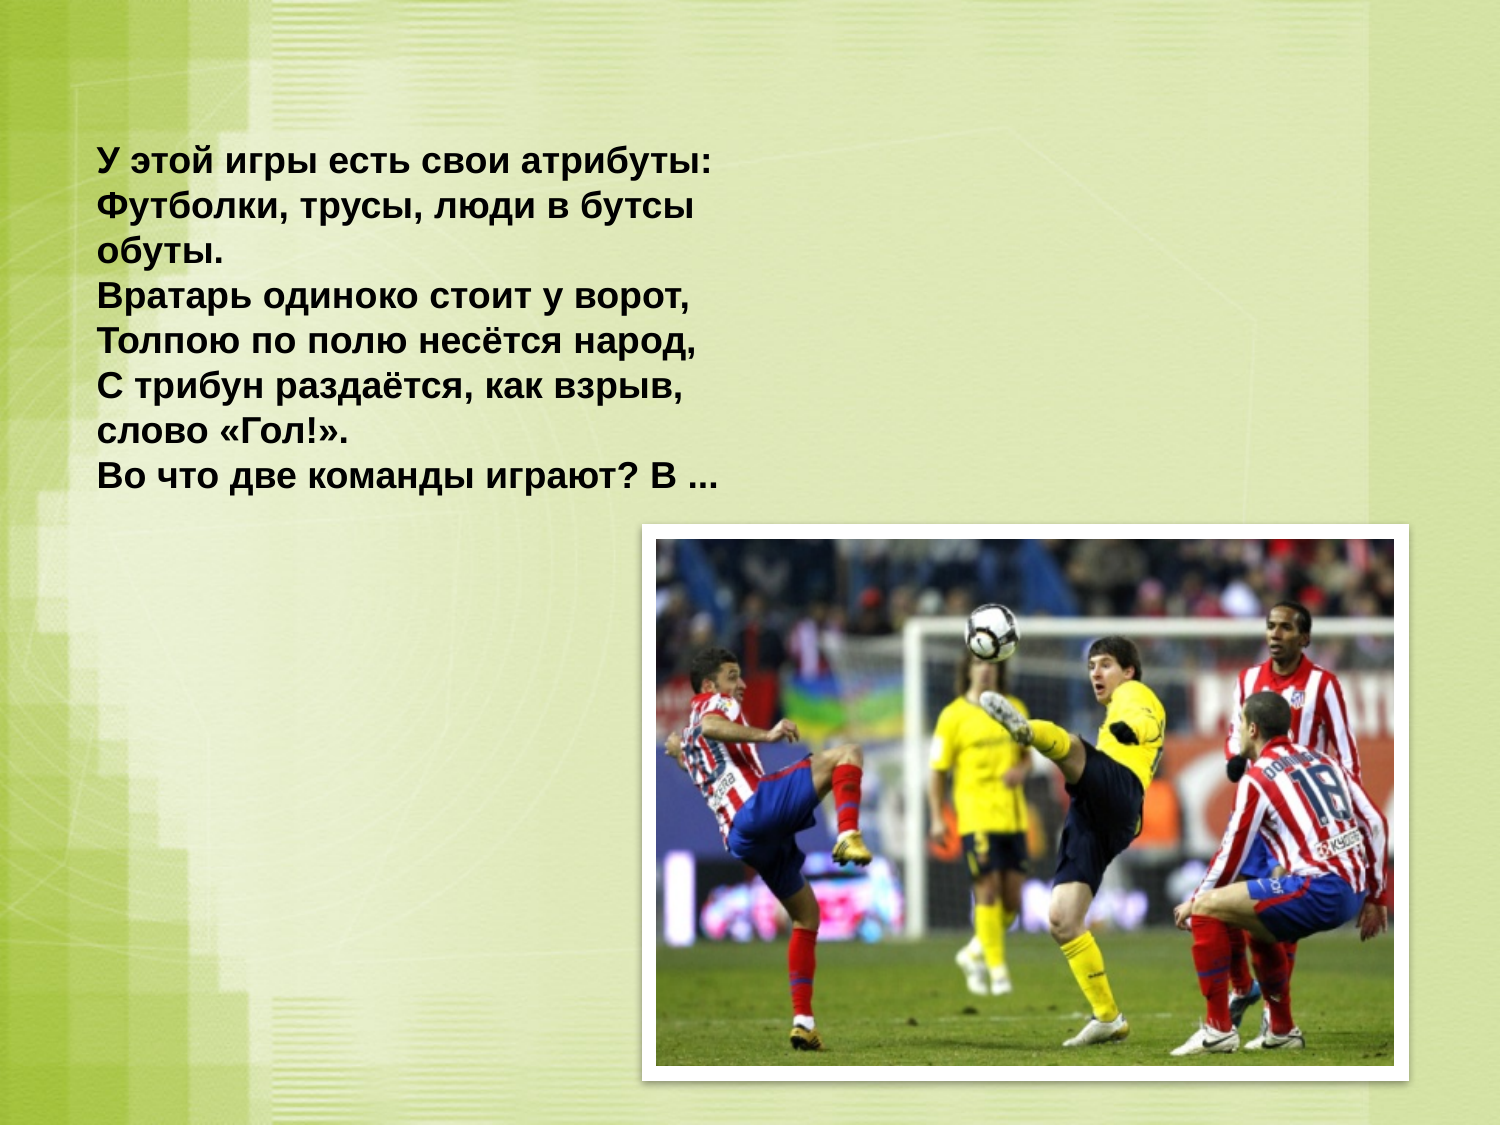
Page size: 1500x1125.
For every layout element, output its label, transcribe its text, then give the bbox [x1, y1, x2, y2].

picture [0, 0, 1500, 1125]
text_box У этой игры есть свои атрибуты: Футболки, трусы, люди в бутсы обуты. Вратарь одиноко стоит у ворот, Толпою по полю несётся народ, С трибун раздаётся, как взрыв, слово «Гол!». Во что две команды играют? В ... [81, 128, 774, 549]
